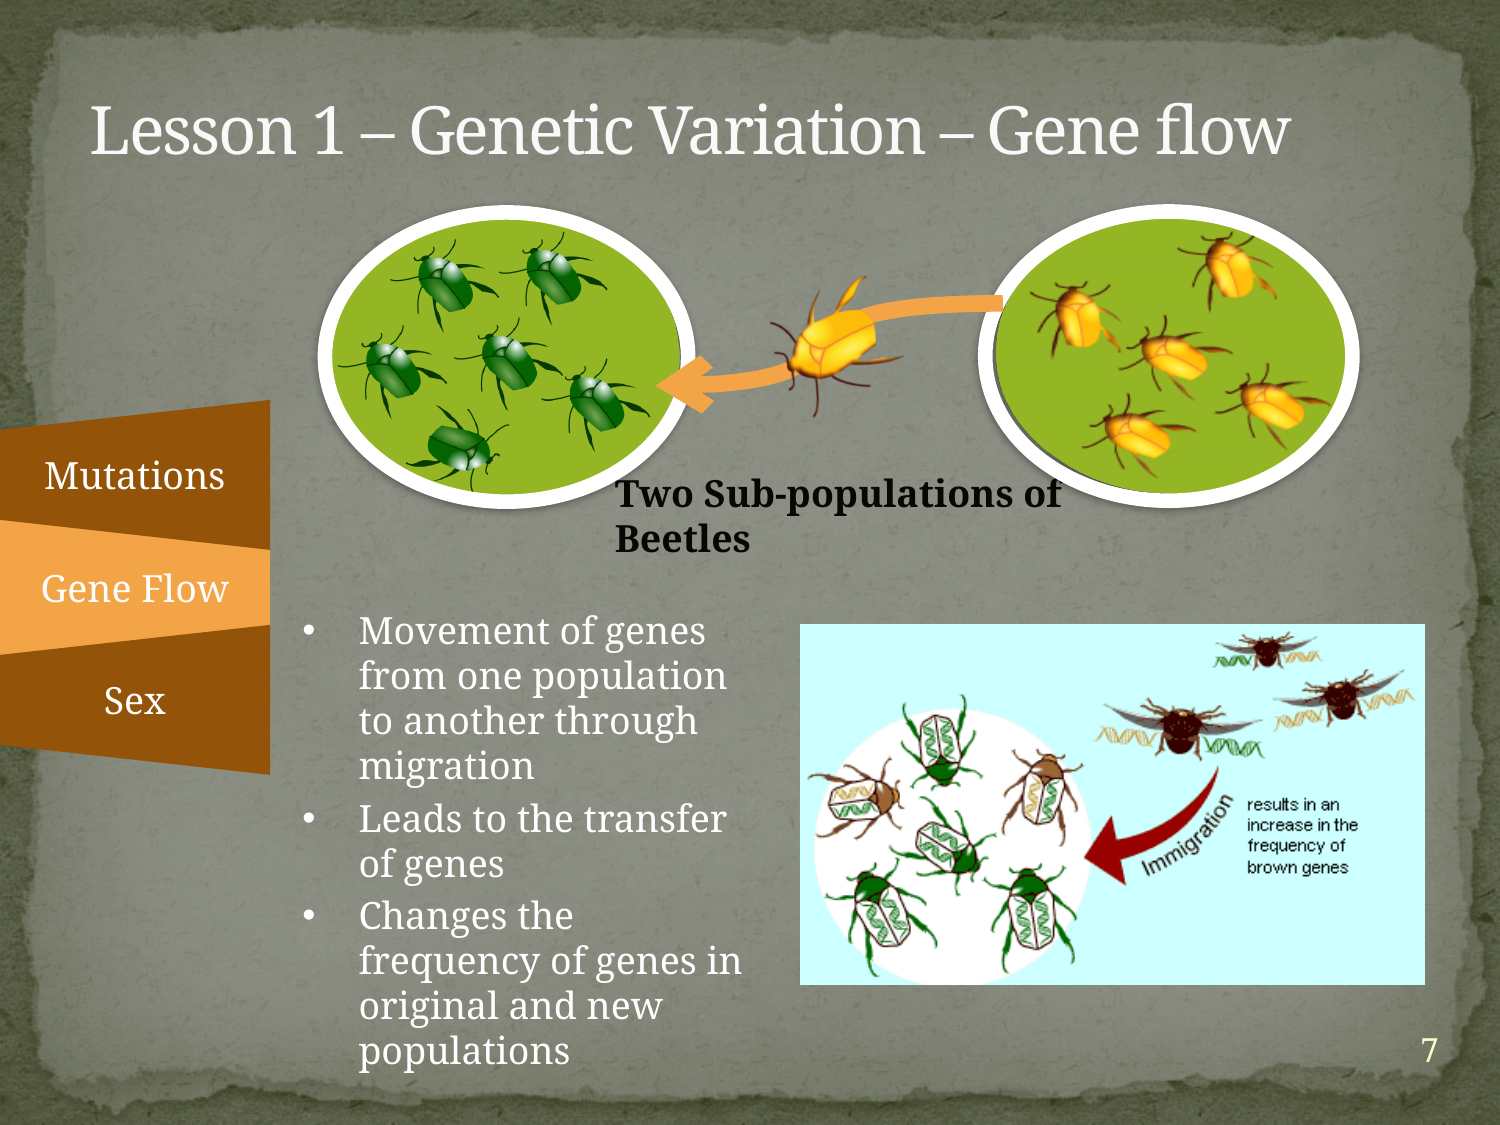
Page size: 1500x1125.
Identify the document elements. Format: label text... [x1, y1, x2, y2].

picture [760, 267, 910, 425]
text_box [920, 305, 1001, 384]
picture [986, 213, 1352, 501]
text_box Movement of genes from one population to another through migration Leads to the transfer of genes Changes the frequency of genes in original and new populations [287, 599, 763, 1125]
text_box Two Sub-populations of Beetles [600, 462, 1181, 568]
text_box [2, 402, 269, 773]
slide_number 7 [1379, 1014, 1480, 1089]
picture [800, 624, 1425, 985]
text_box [657, 305, 748, 384]
title Lesson 1 – Genetic Variation – Gene flow [74, 62, 1425, 175]
text_box [287, 187, 1500, 1010]
picture [326, 214, 689, 502]
